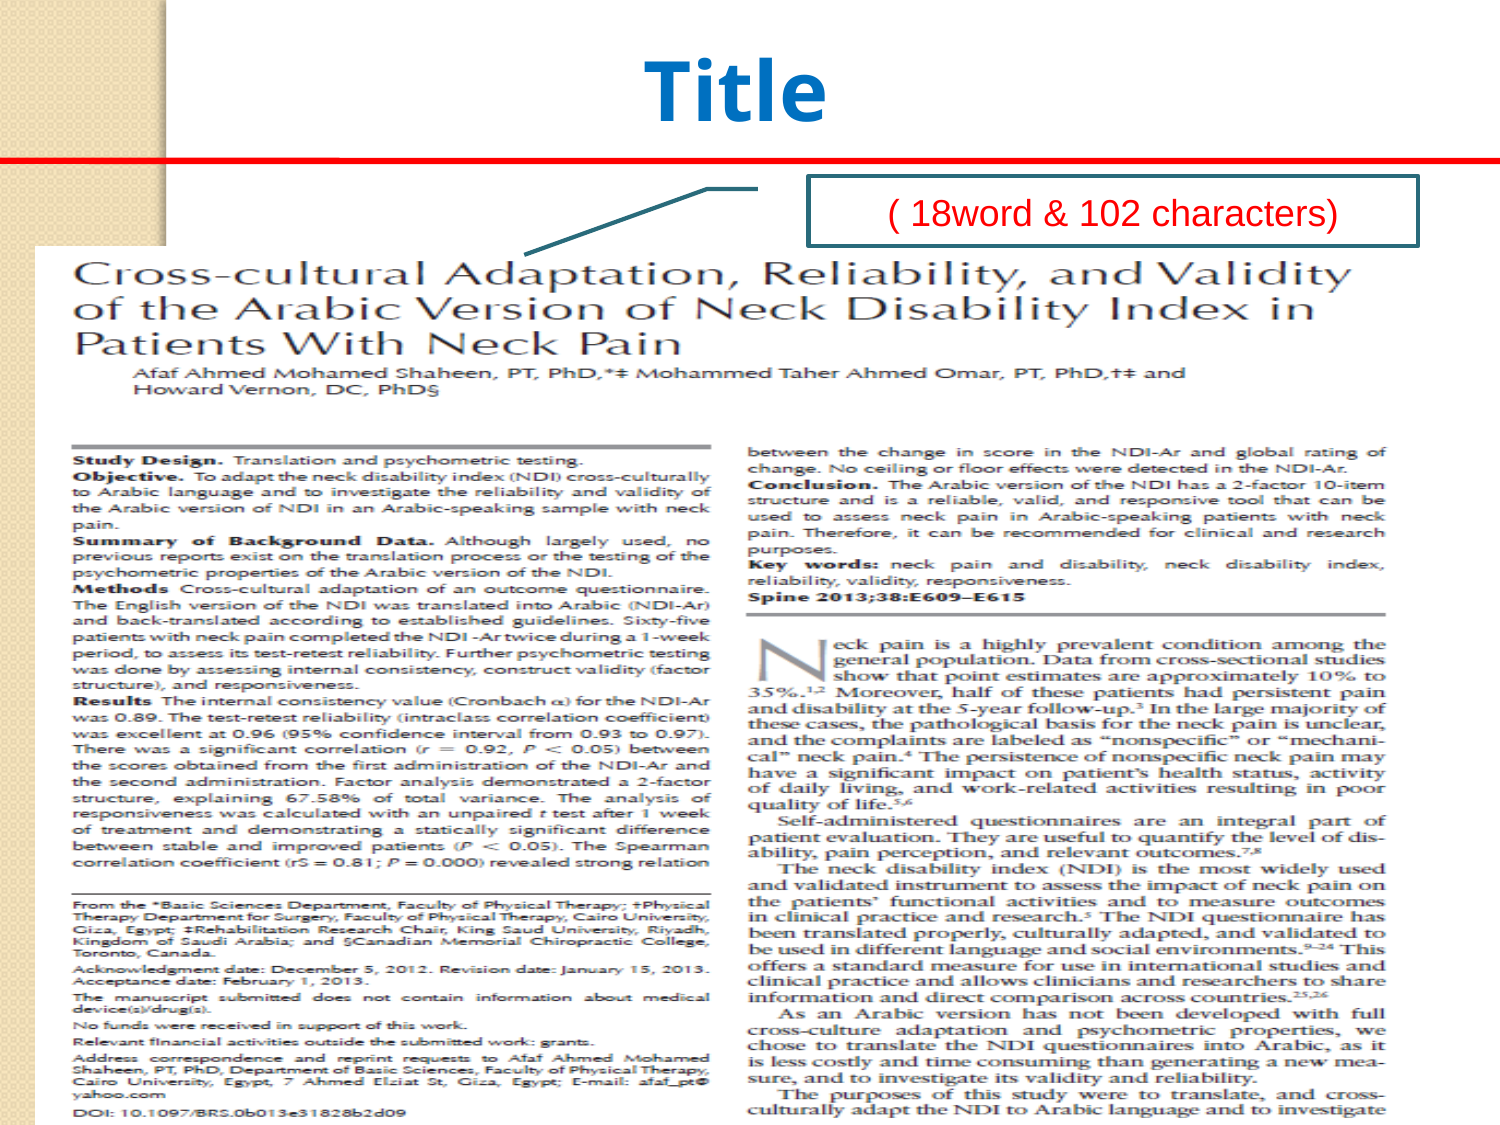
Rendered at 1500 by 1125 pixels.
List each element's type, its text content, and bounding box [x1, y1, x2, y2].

text_box ( 18word & 102 characters) [551, 186, 758, 243]
picture [34, 245, 1430, 1125]
text_box Title [64, 30, 1447, 146]
text_box ( 18word & 102 characters) [806, 174, 1420, 243]
